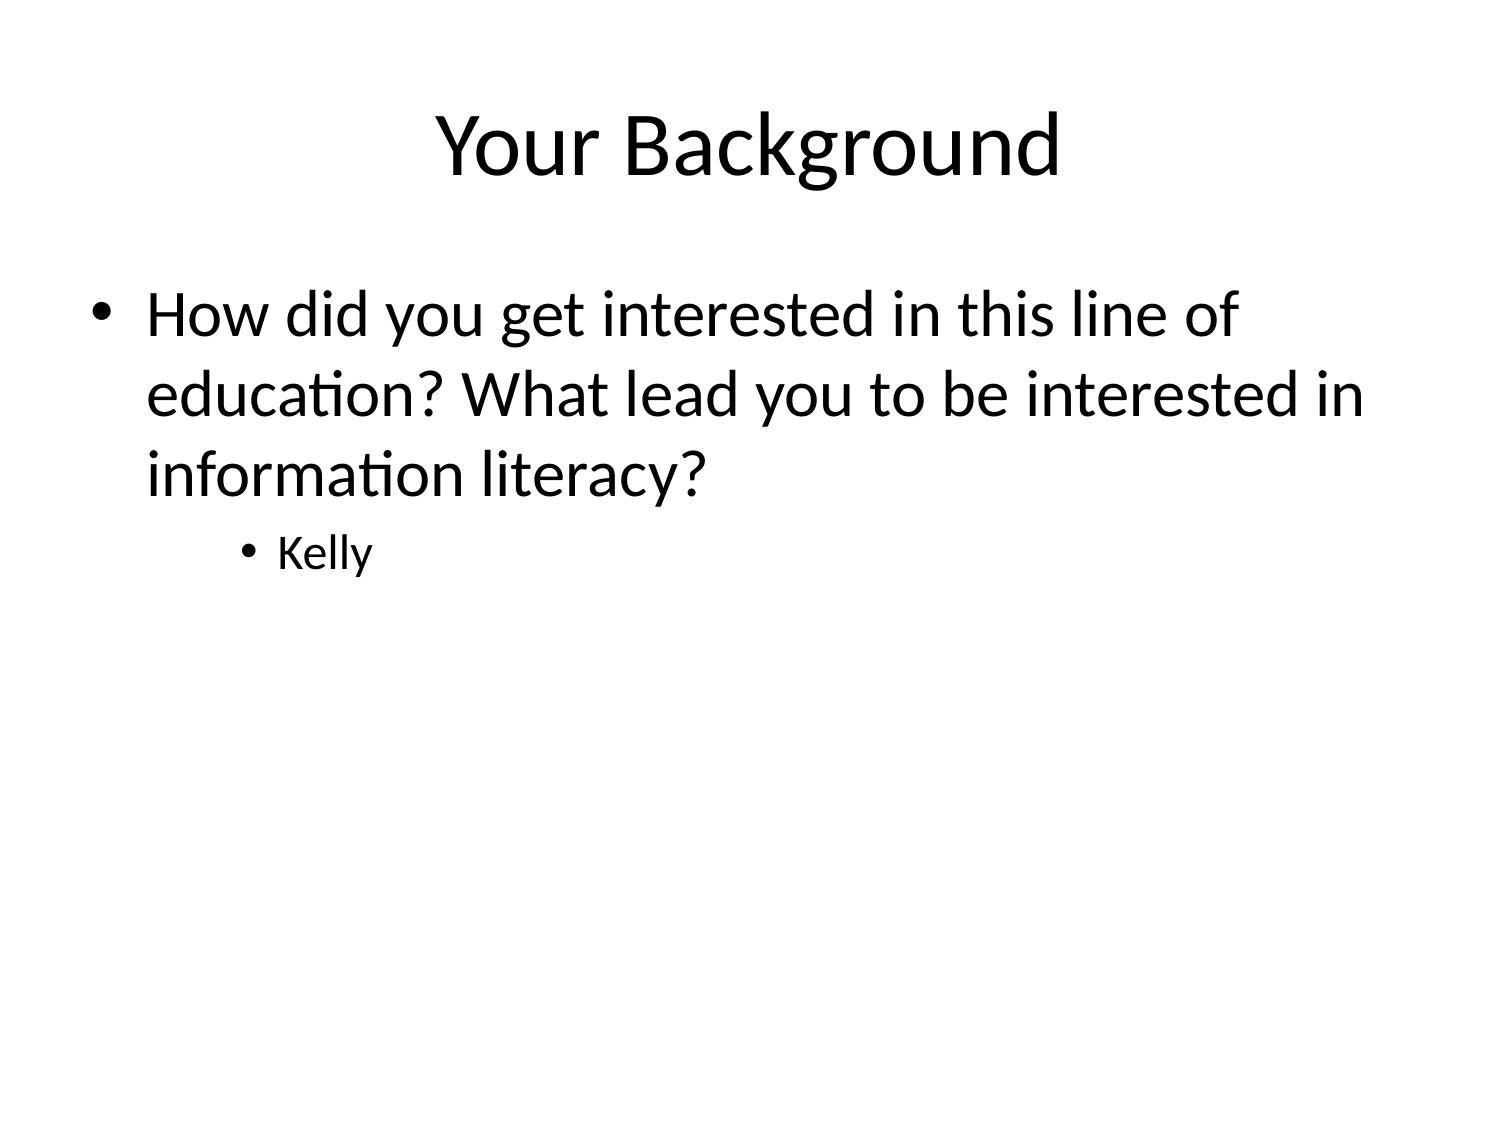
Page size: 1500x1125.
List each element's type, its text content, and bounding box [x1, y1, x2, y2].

title Your Background [75, 45, 1425, 233]
list How did you get interested in this line of education? What lead you to be interested in information literacy? Kelly [75, 262, 1425, 1005]
